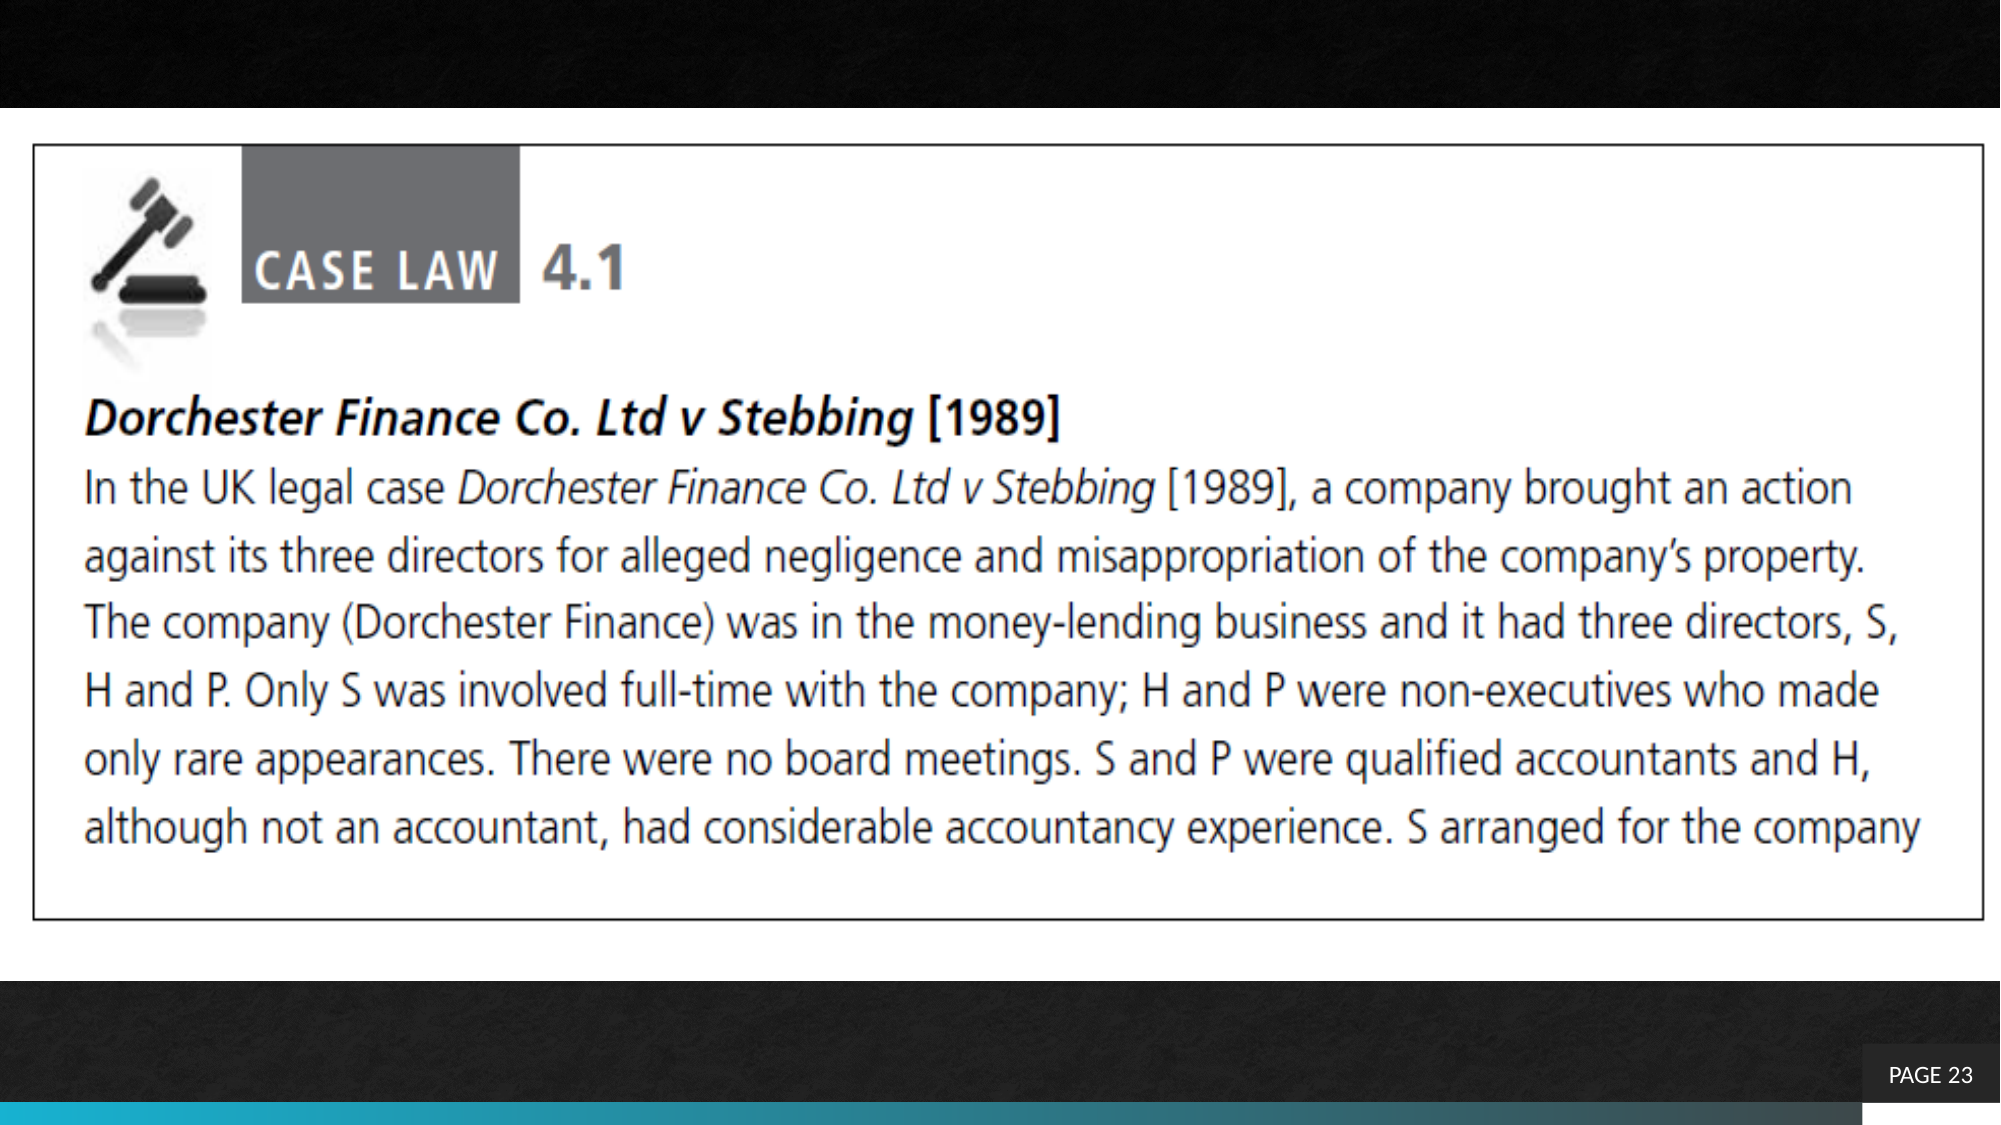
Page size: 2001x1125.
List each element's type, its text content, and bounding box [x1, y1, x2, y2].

picture [0, 0, 2001, 1103]
slide_number PAGE 23 [1862, 1043, 2000, 1103]
